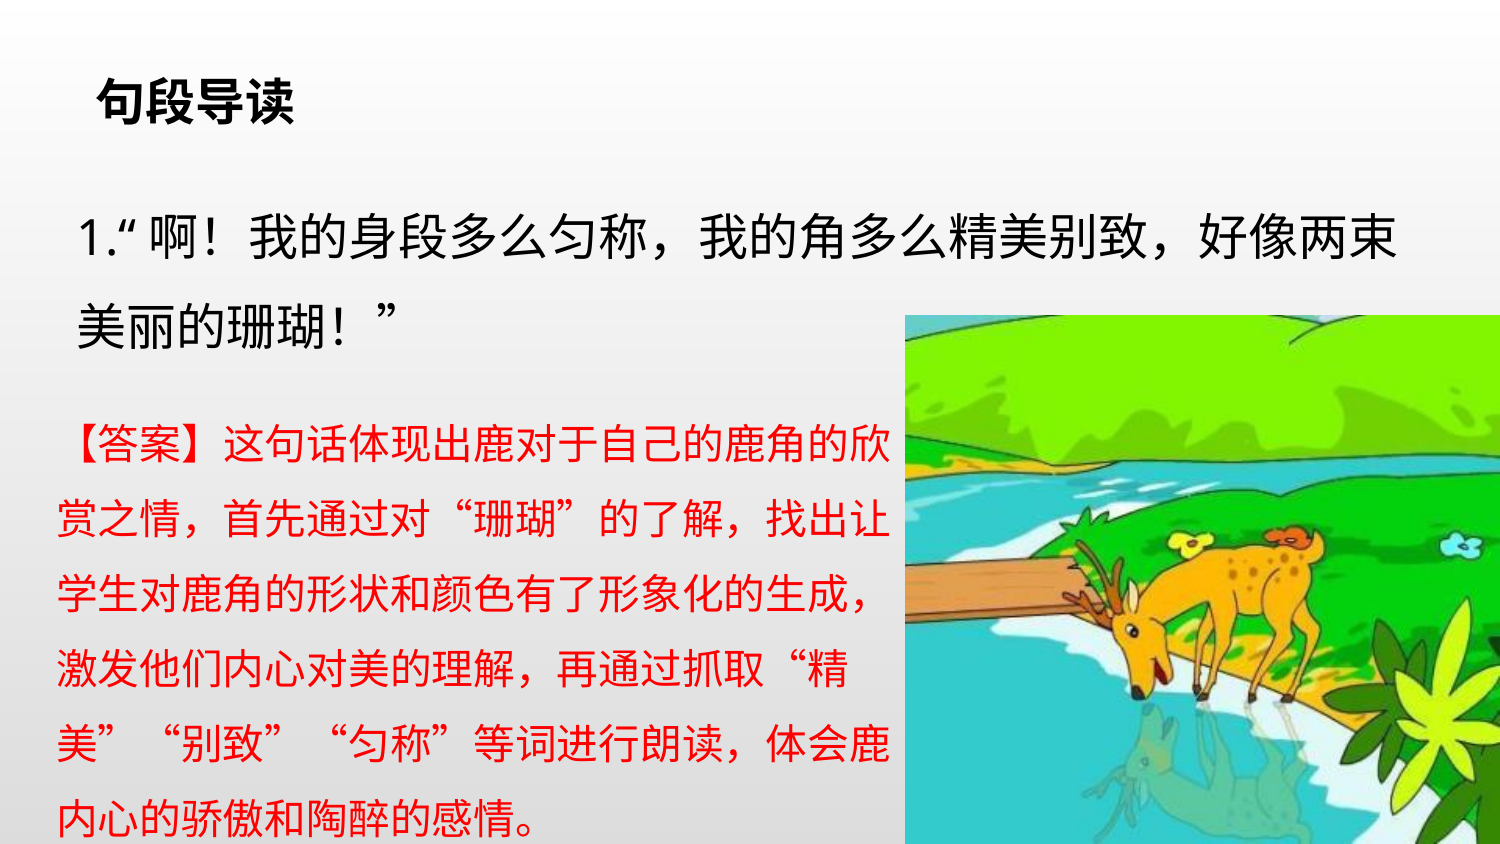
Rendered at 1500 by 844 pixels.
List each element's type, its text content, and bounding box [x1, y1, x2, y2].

text_box 【答案】这句话体现出鹿对于自己的鹿角的欣赏之情，首先通过对“珊瑚”的了解，找出让学生对鹿角的形状和颜色有了形象化的生成，激发他们内心对美的理解，再通过抓取“精美”“别致”“匀称”等词进行朗读，体会鹿内心的骄傲和陶醉的感情。 [44, 386, 905, 844]
text_box 句段导读 [84, 71, 335, 134]
text_box 1.“啊！我的身段多么匀称，我的角多么精美别致，好像两束美丽的珊瑚！” [65, 169, 1410, 362]
picture [905, 315, 1500, 844]
